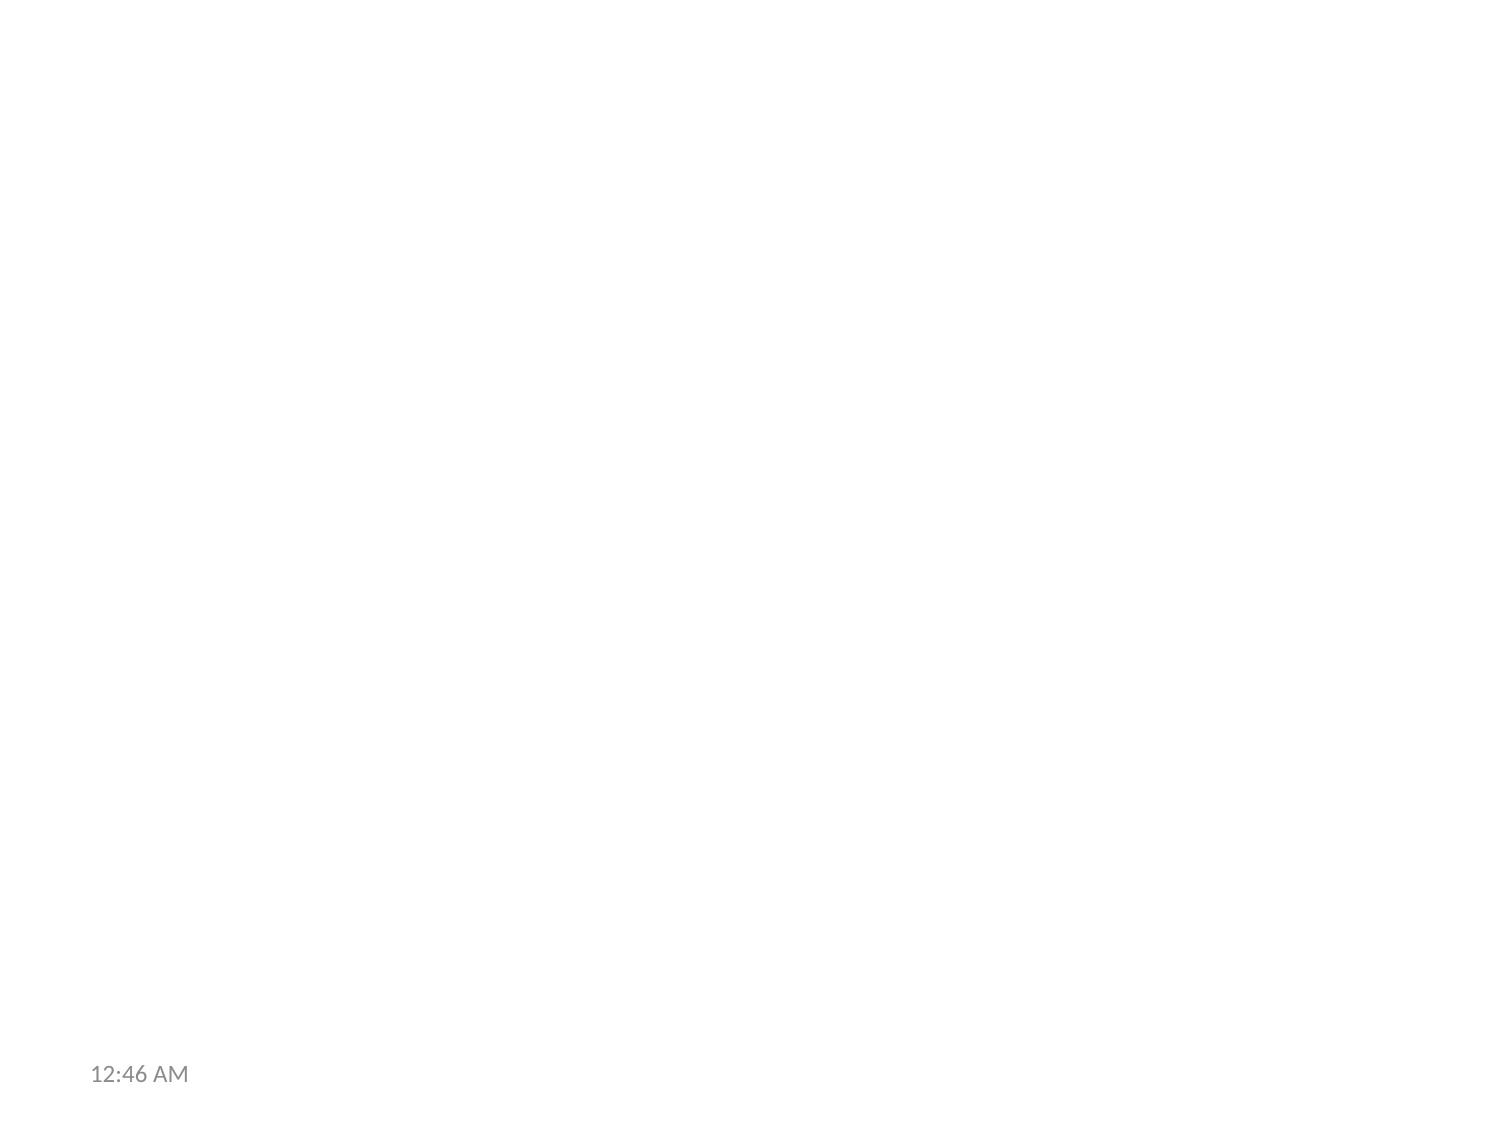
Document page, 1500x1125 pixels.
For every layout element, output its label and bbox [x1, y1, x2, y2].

slide_number [75, 1042, 425, 1103]
